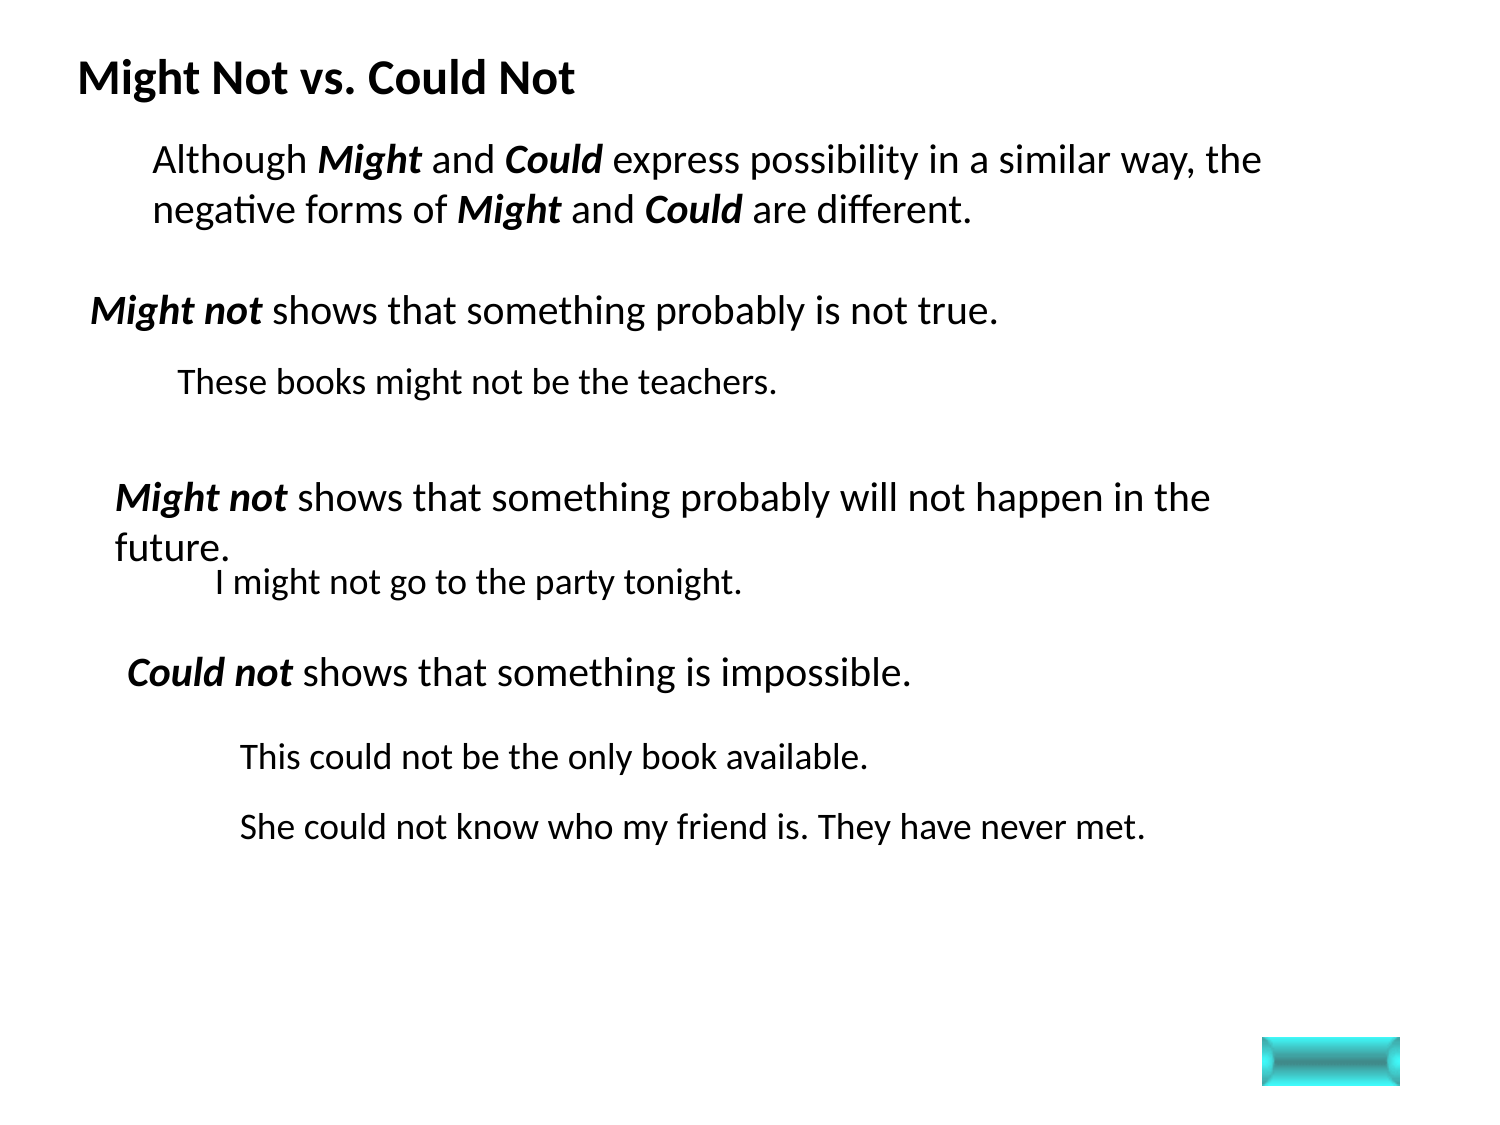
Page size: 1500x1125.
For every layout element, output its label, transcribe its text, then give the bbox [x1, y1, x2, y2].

text_box I might not go to the party tonight. [200, 549, 775, 610]
text_box Could not shows that something is impossible. [112, 637, 938, 703]
text_box This could not be the only book available. She could not know who my friend is. They have never met. [225, 724, 1175, 855]
text_box These books might not be the teachers. [162, 349, 813, 410]
text_box Might not shows that something probably will not happen in the future. [99, 462, 1350, 578]
text_box Might not shows that something probably is not true. [74, 275, 1038, 340]
text_box Might Not vs. Could Not [62, 37, 600, 113]
text_box Although Might and Could express possibility in a similar way, the negative forms of Might and Could are different. [137, 124, 1288, 240]
picture [1262, 1037, 1401, 1087]
